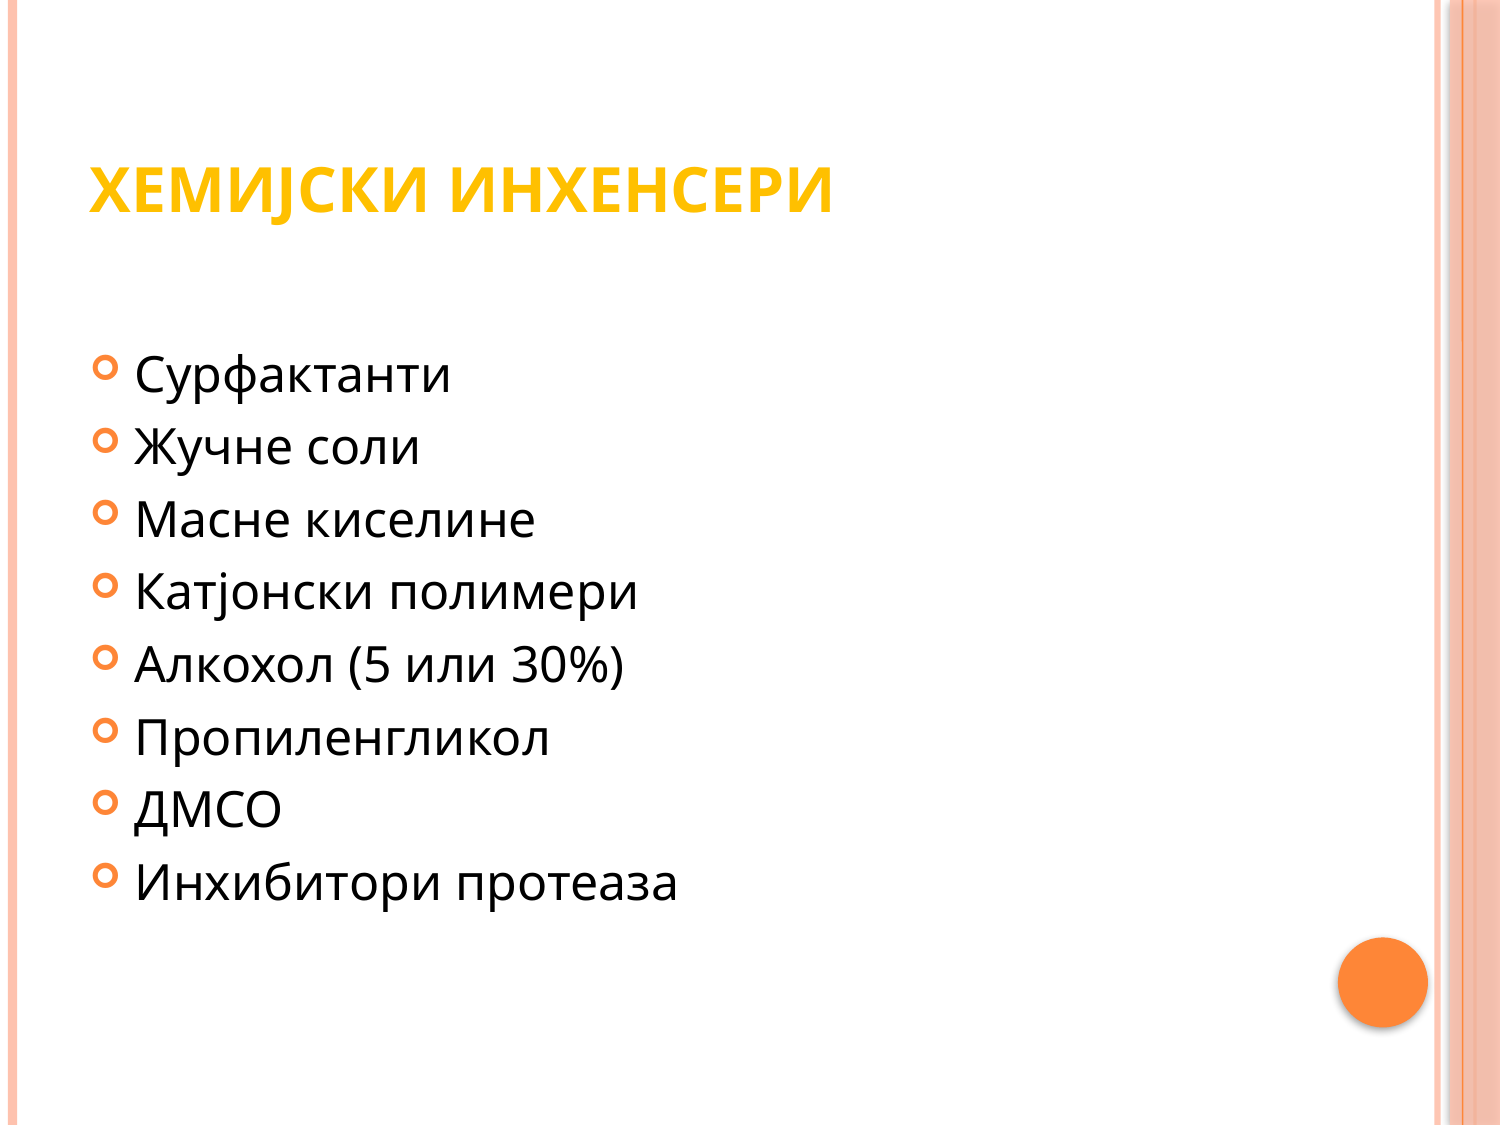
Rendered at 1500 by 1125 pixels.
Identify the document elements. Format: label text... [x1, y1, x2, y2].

title Хемијски инхенсери [75, 45, 1300, 233]
list Сурфактанти Жучне соли Масне киселине Катјонски полимери Алкохол (5 или 30%) Пропиленгликол ДМСО Инхибитори протеаза [75, 262, 1300, 1062]
